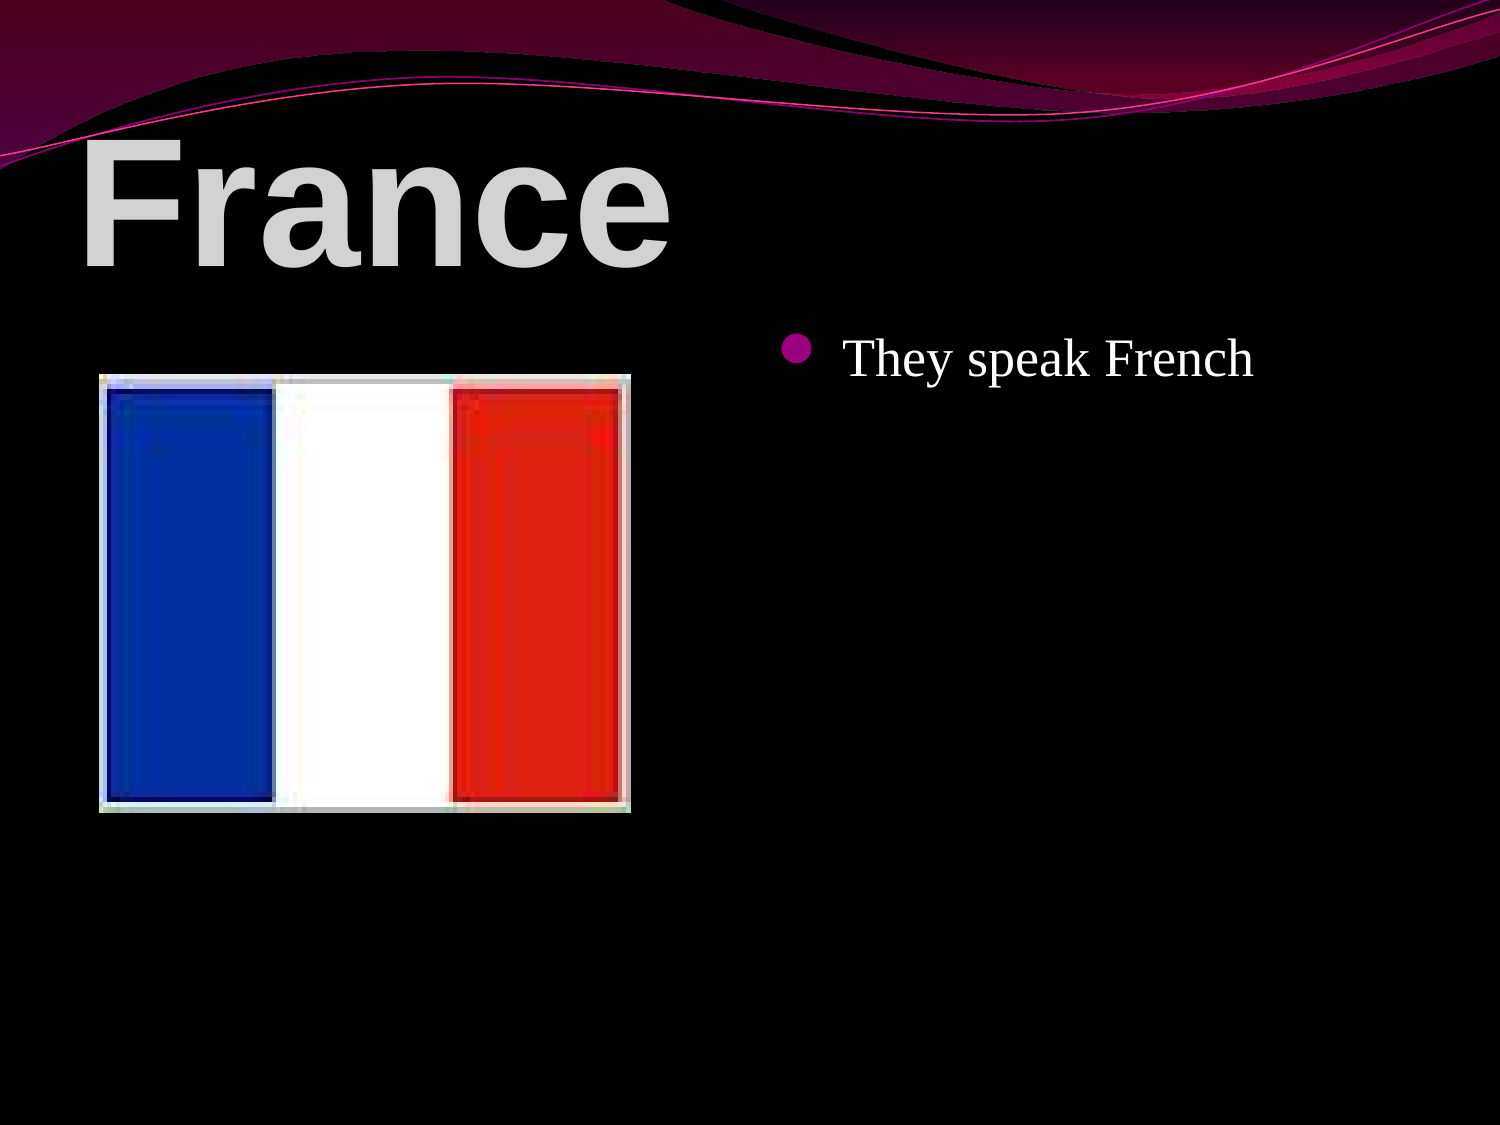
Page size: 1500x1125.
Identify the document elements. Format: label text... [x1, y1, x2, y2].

list They speak French [762, 314, 1425, 1043]
title France [75, 115, 1425, 303]
picture [99, 374, 631, 813]
